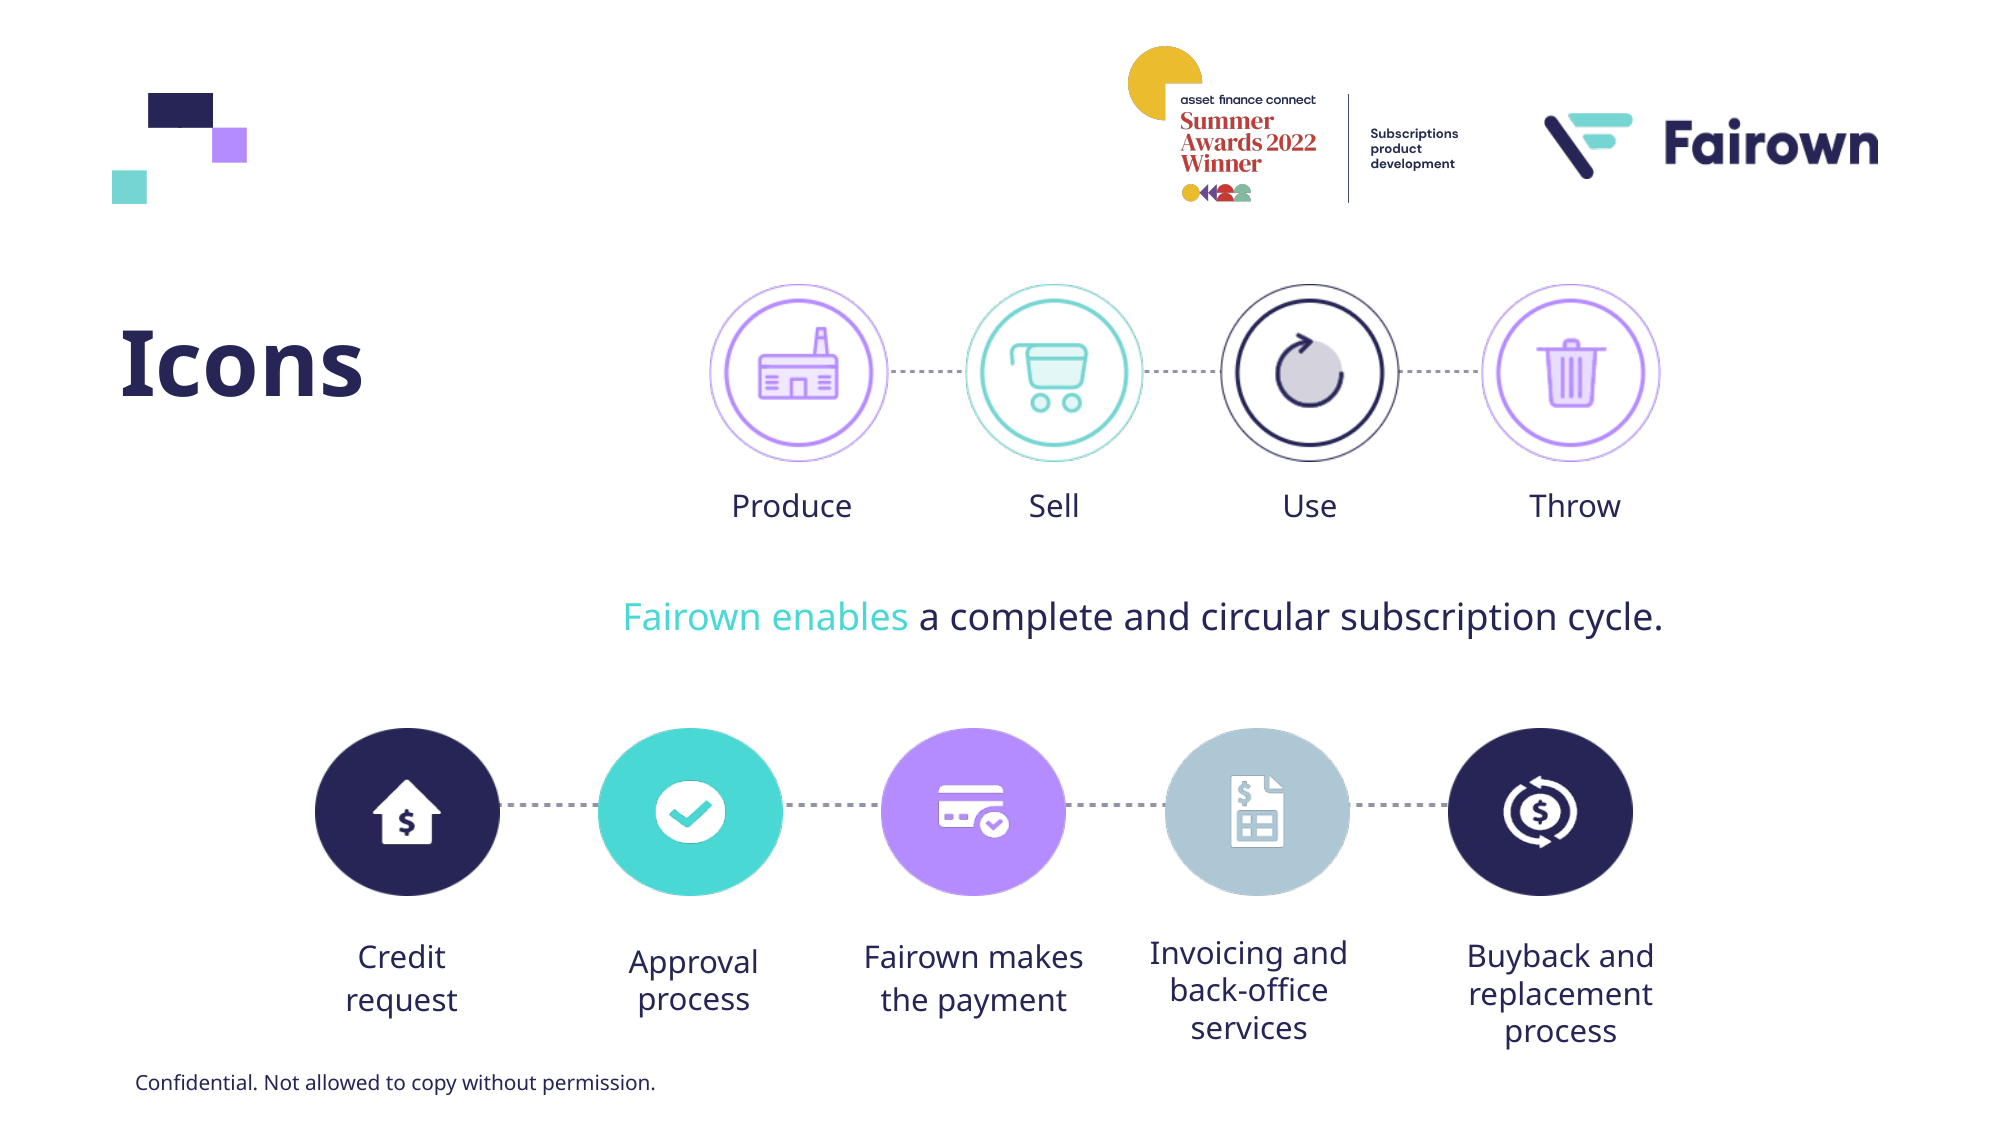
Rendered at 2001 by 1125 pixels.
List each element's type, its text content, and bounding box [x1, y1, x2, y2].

picture [147, 93, 247, 163]
text_box Approval process [580, 941, 808, 1017]
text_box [314, 728, 1634, 896]
text_box Produce [674, 479, 910, 524]
text_box Throw [1499, 479, 1651, 524]
picture [1128, 46, 1458, 203]
title Icons [112, 259, 571, 443]
picture [1544, 113, 1878, 179]
text_box Buyback and replacement process [1411, 921, 1711, 1064]
picture [112, 169, 147, 204]
text_box Fairown makes the payment [860, 932, 1088, 1018]
text_box Use [1219, 479, 1401, 524]
text_box Invoicing and back-office services [1113, 933, 1386, 1046]
text_box Credit request [315, 931, 489, 1018]
text_box Sell [963, 479, 1146, 524]
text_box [709, 284, 1661, 463]
text_box Fairown enables a complete and circular subscription cycle. [171, 586, 1680, 653]
